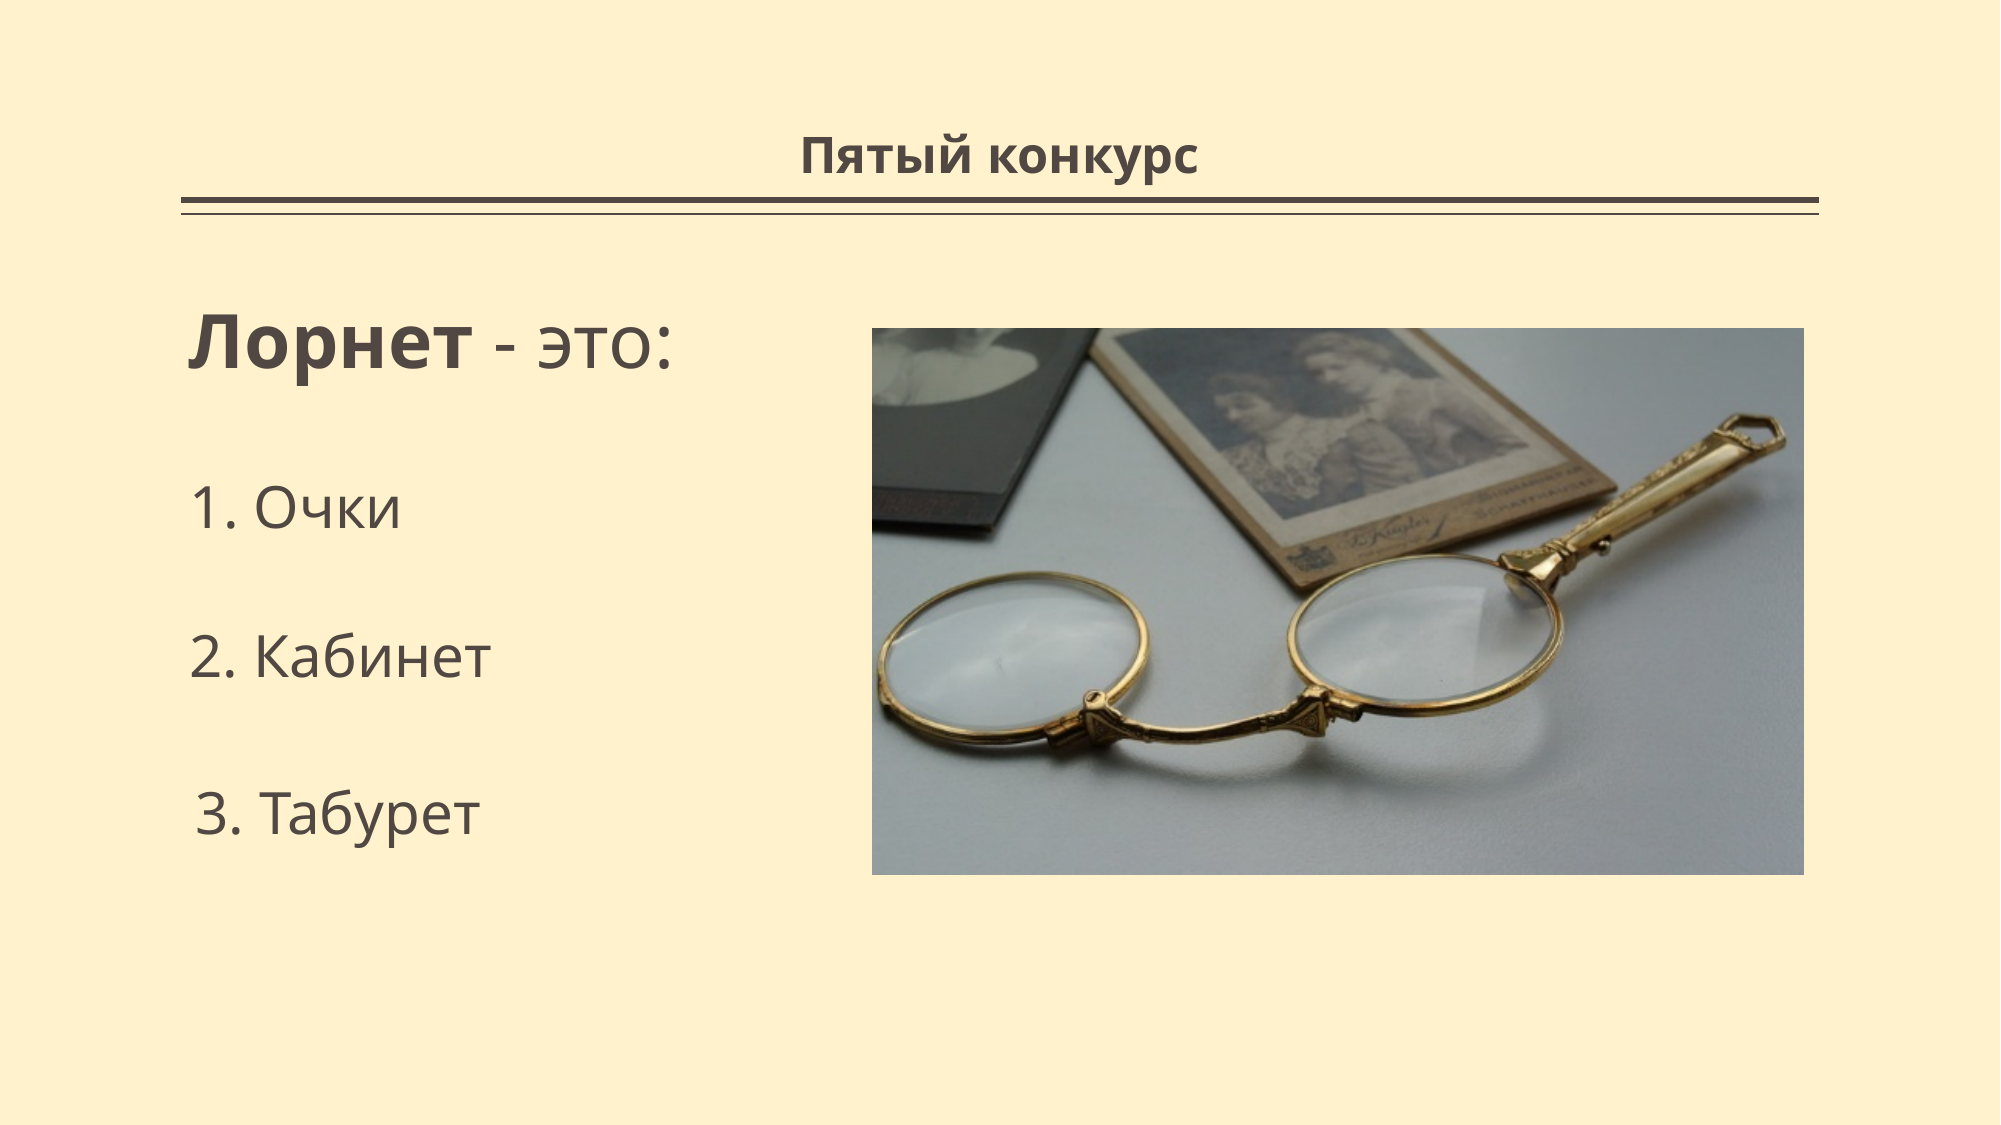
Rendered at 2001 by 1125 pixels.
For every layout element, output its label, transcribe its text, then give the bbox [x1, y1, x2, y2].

title Пятый конкурс [181, 12, 1819, 193]
text_box 3. Табурет [180, 757, 496, 854]
text_box Лорнет - это: [174, 286, 690, 391]
text_box 1. Очки [175, 452, 419, 548]
text_box 2. Кабинет [175, 601, 508, 697]
picture [872, 328, 1804, 875]
